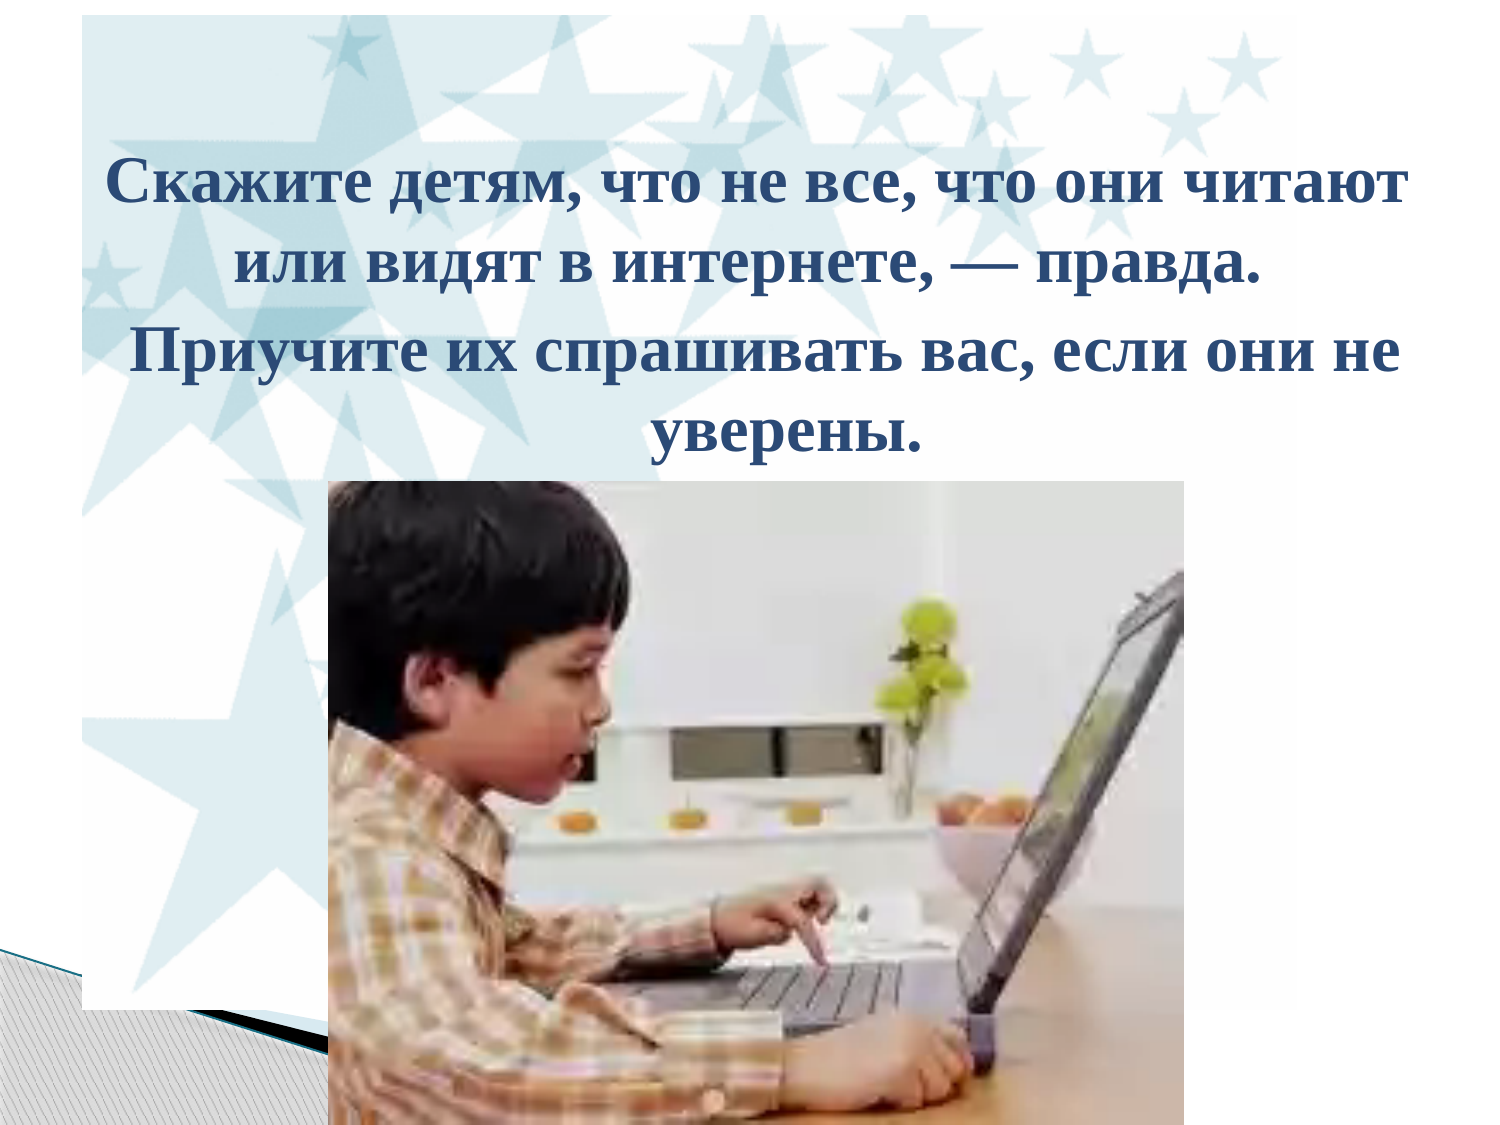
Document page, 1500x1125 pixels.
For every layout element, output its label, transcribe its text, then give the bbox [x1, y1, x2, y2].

picture [81, 15, 1297, 1125]
list Скажите детям, что не все, что они читают или видят в интернете, — правда. Приучите их спрашивать вас, если они не уверены. [1303, 128, 1432, 872]
